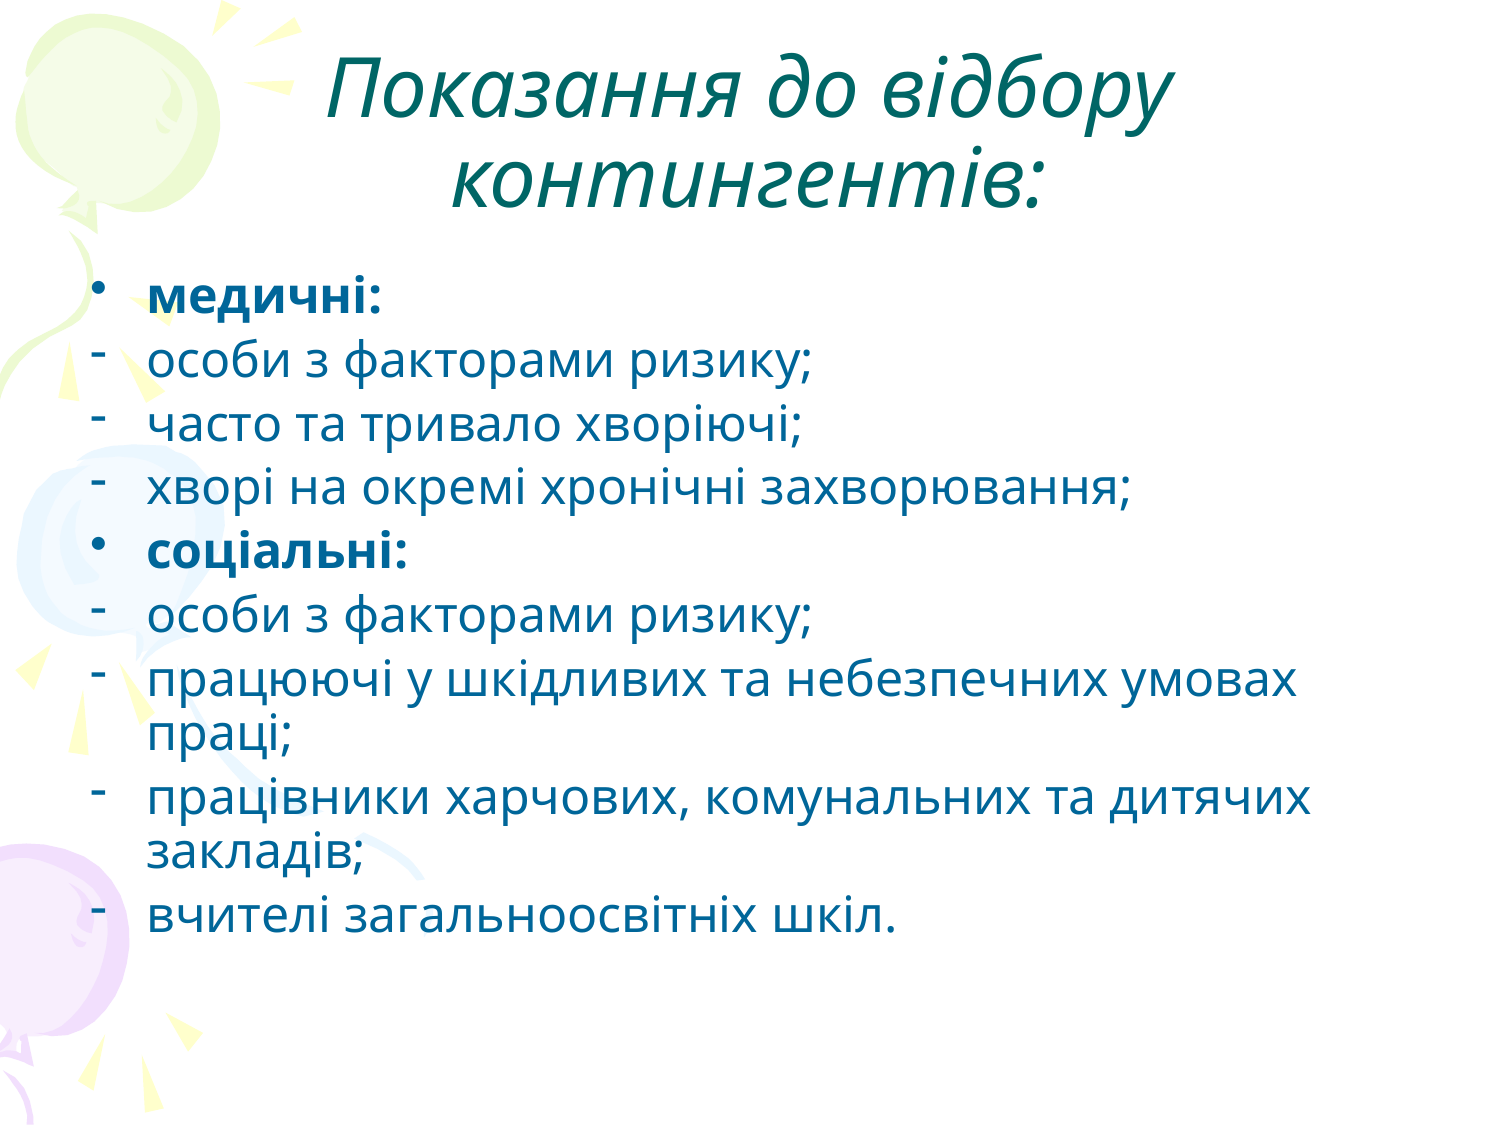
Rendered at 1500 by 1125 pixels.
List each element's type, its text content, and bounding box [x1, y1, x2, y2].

list медичні: особи з факторами ризику; часто та тривало хворіючі; хворі на окремі хронічні захворювання; соціальні: особи з факторами ризику; працюючі у шкідливих та небезпечних умовах праці; працівники харчових, комунальних та дитячих закладів; вчителі загальноосвітніх шкіл. [74, 262, 1426, 994]
title Показання до відбору контингентів: [72, 16, 1425, 233]
